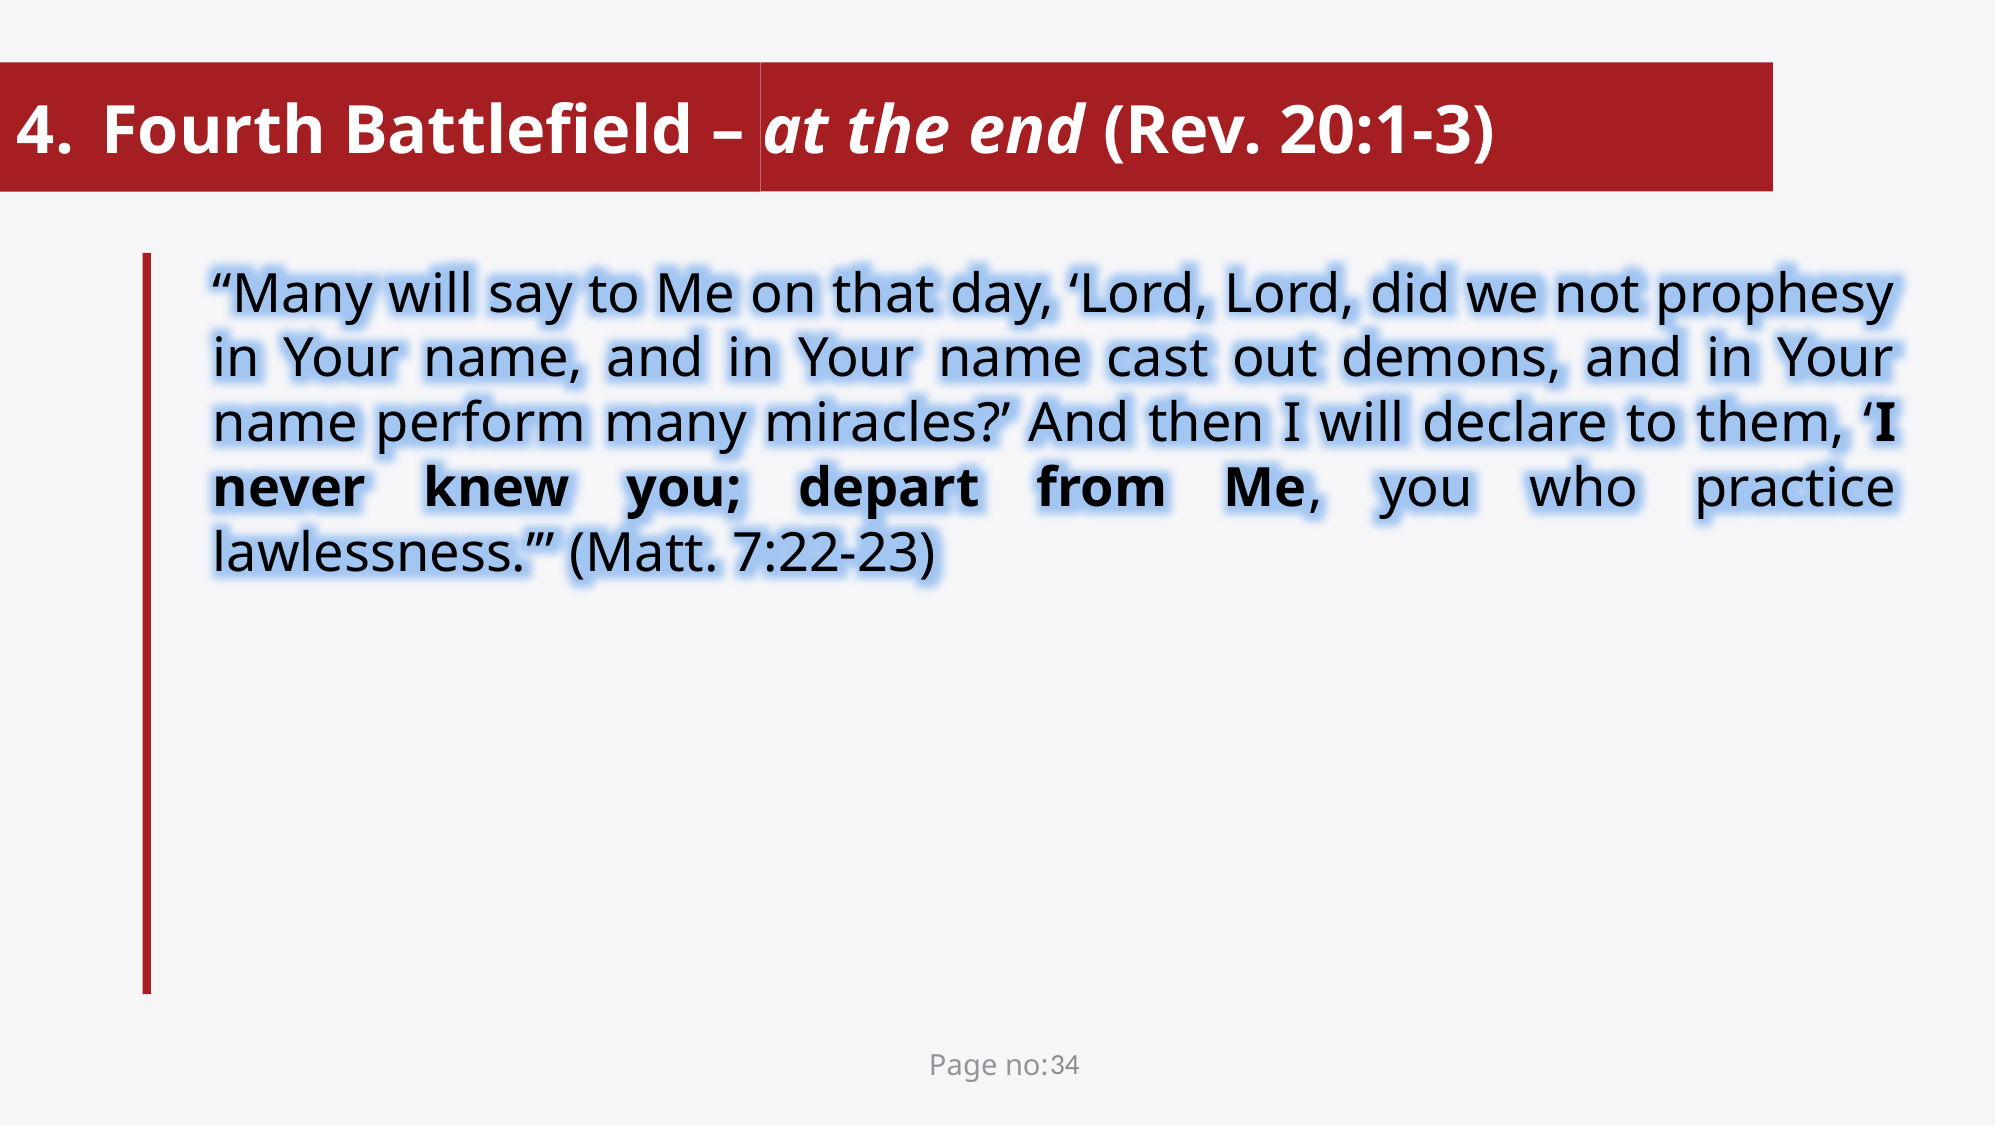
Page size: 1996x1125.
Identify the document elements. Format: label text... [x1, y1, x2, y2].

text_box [1, 62, 1799, 192]
text_box “Many will say to Me on that day, ‘Lord, Lord, did we not prophesy in Your name, and in Your name cast out demons, and in Your name perform many miracles?’ And then I will declare to them, ‘I never knew you; depart from Me, you who practice lawlessness.’” (Matt. 7:22-23) [198, 250, 1911, 590]
